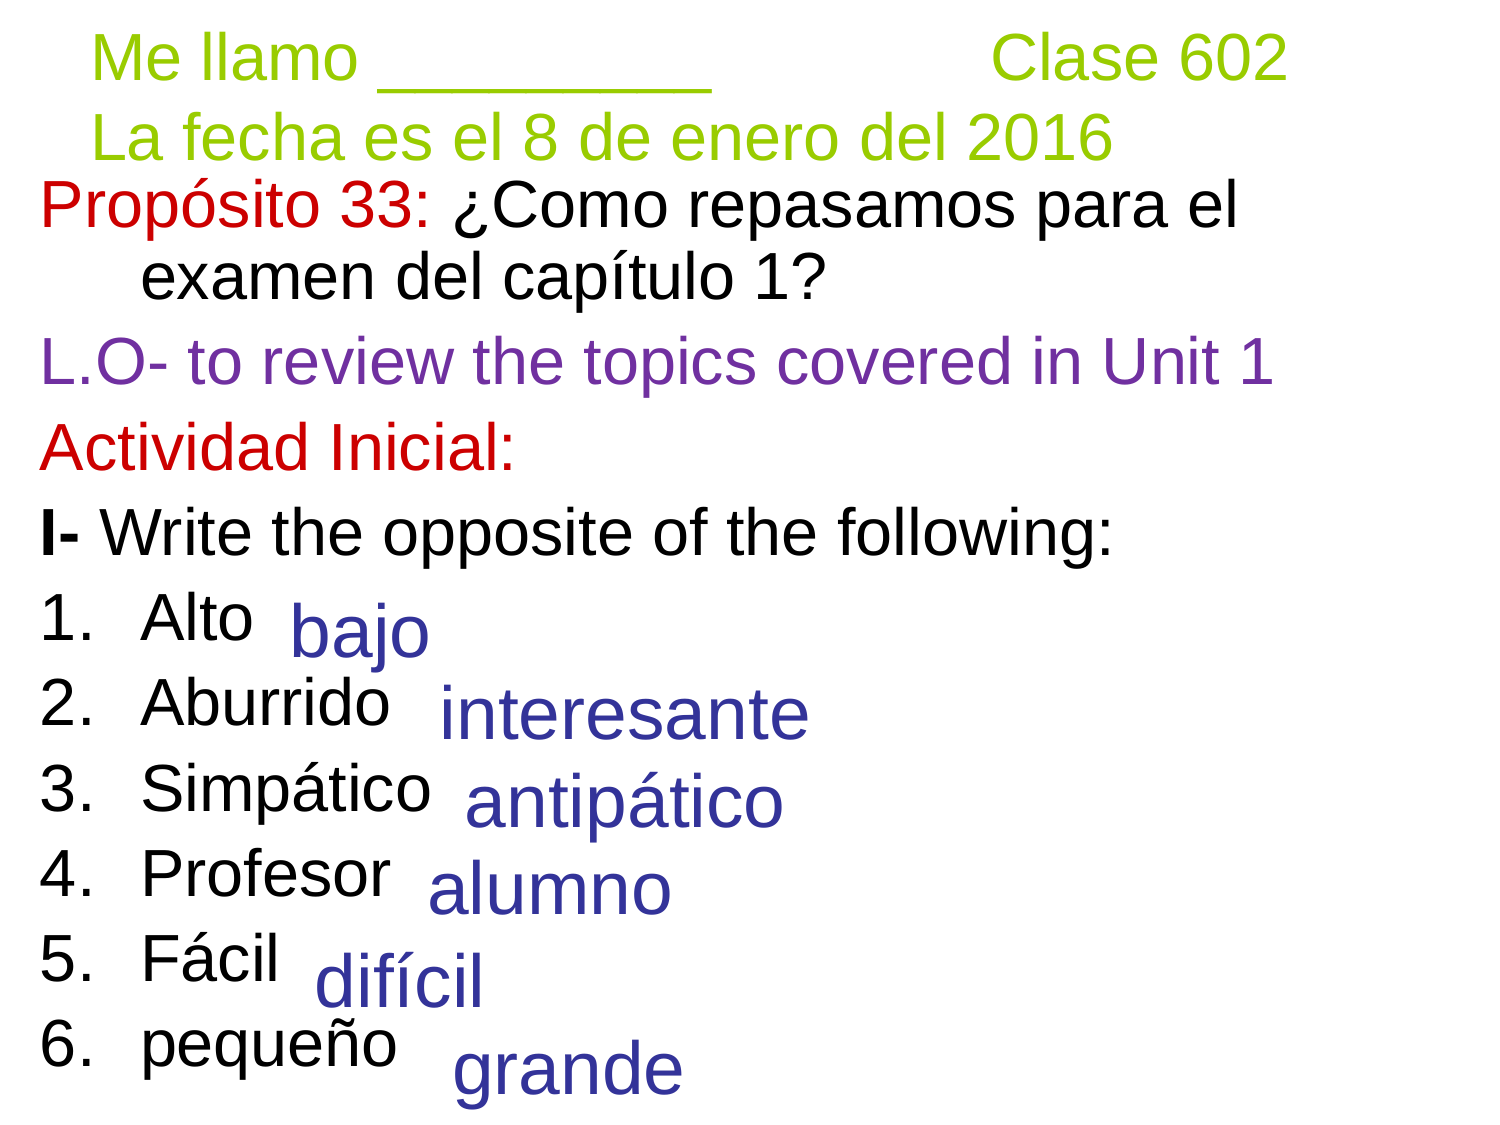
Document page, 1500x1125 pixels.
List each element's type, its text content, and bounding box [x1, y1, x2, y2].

text_box interesante [424, 657, 888, 762]
text_box grande [437, 1012, 750, 1118]
title Me llamo _________ Clase 602 La fecha es el 8 de enero del 2016 [75, 0, 1425, 162]
text_box bajo [274, 574, 588, 680]
text_box alumno [412, 832, 725, 937]
list Propósito 33: ¿Como repasamos para el examen del capítulo 1? L.O- to review the topics covered in Unit 1 Actividad Inicial: I- Write the opposite of the following: Alto Aburrido Simpático Profesor Fácil pequeño [24, 162, 1450, 1025]
text_box difícil [299, 924, 613, 1030]
text_box antipático [449, 744, 813, 850]
